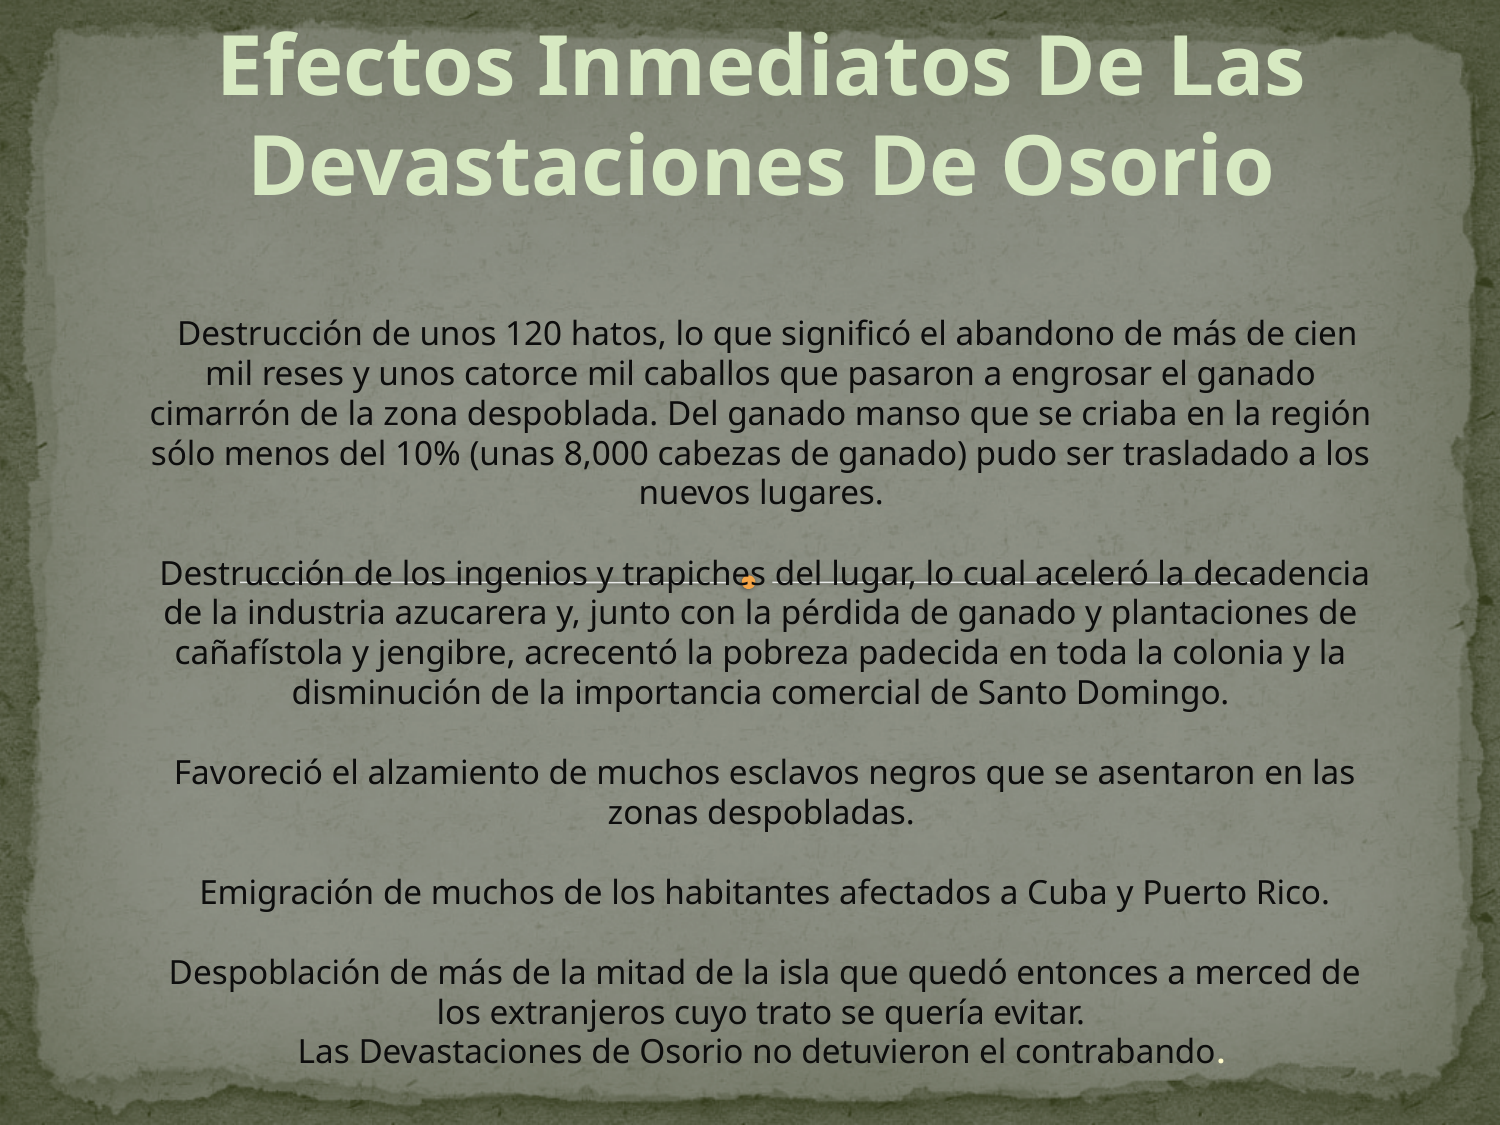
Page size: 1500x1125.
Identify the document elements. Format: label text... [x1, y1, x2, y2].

text_box Efectos Inmediatos De Las Devastaciones De Osorio Destrucción de unos 120 hatos, lo que significó el abandono de más de cien mil reses y unos catorce mil caballos que pasaron a engrosar el ganado cimarrón de la zona despoblada. Del ganado manso que se criaba en la región sólo menos del 10% (unas 8,000 cabezas de ganado) pudo ser trasladado a los nuevos lugares. Destrucción de los ingenios y trapiches del lugar, lo cual aceleró la decadencia de la industria azucarera y, junto con la pérdida de ganado y plantaciones de cañafístola y jengibre, acrecentó la pobreza padecida en toda la colonia y la disminución de la importancia comercial de Santo Domingo. Favoreció el alzamiento de muchos esclavos negros que se asentaron en las zonas despobladas. Emigración de muchos de los habitantes afectados a Cuba y Puerto Rico. Despoblación de más de la mitad de la isla que quedó entonces a merced de los extranjeros cuyo trato se quería evitar. Las Devastaciones de Osorio no detuvieron el contrabando. [123, 420, 1399, 662]
